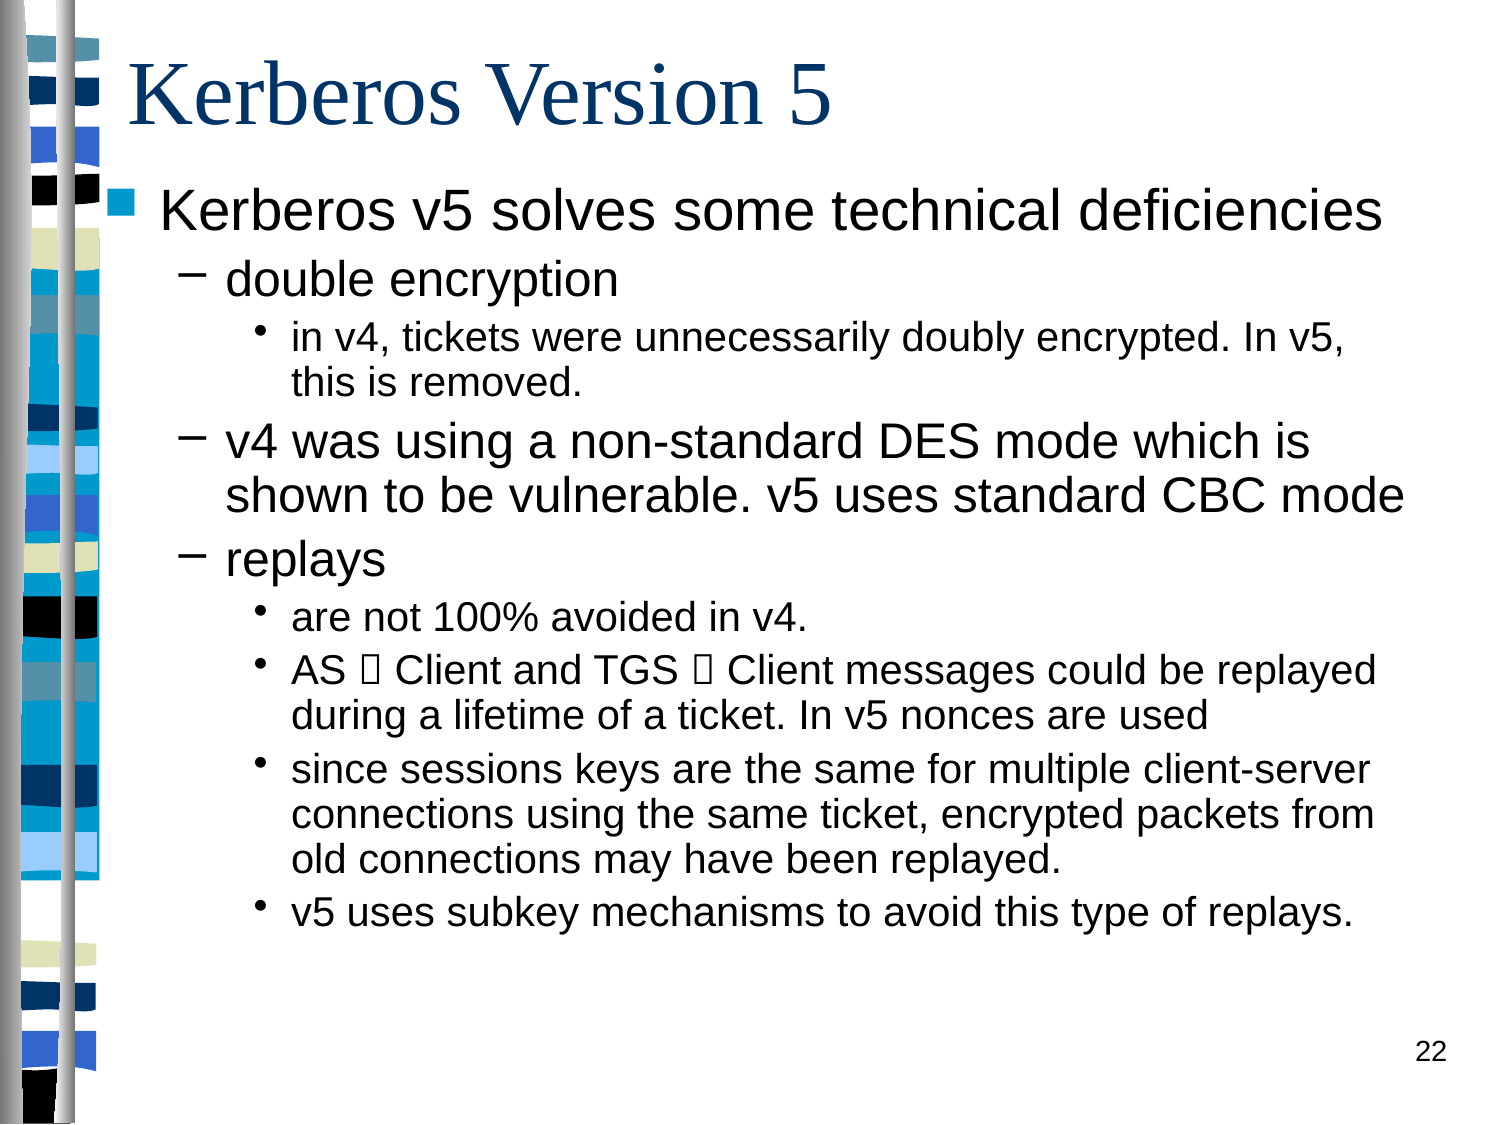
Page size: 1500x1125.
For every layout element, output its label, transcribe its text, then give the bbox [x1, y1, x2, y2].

title Kerberos Version 5 [112, 31, 1388, 144]
list Kerberos v5 solves some technical deficiencies double encryption in v4, tickets were unnecessarily doubly encrypted. In v5, this is removed. v4 was using a non-standard DES mode which is shown to be vulnerable. v5 uses standard CBC mode replays are not 100% avoided in v4. AS  Client and TGS  Client messages could be replayed during a lifetime of a ticket. In v5 nonces are used since sessions keys are the same for multiple client-server connections using the same ticket, encrypted packets from old connections may have been replayed. v5 uses subkey mechanisms to avoid this type of replays. [88, 172, 1436, 1094]
slide_number 22 [1149, 1024, 1463, 1101]
